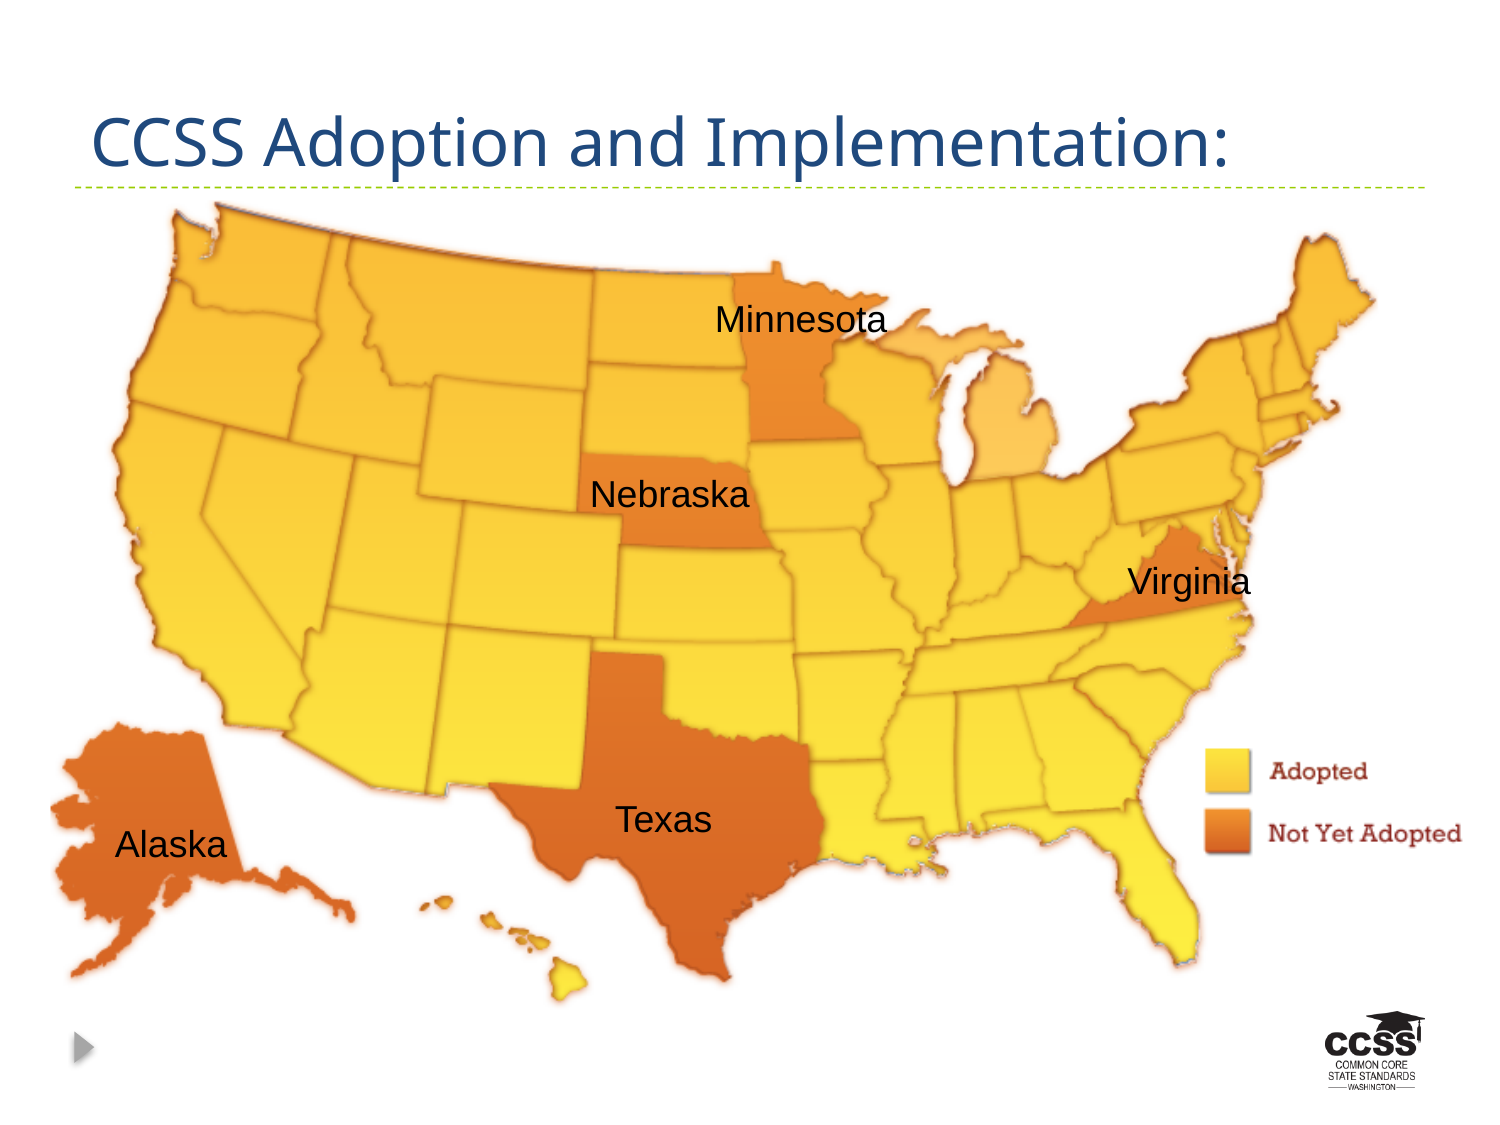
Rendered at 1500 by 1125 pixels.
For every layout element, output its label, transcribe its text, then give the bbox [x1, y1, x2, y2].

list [12, 199, 1488, 1011]
picture [1325, 1011, 1425, 1090]
title CCSS Adoption and Implementation: [75, 24, 1425, 188]
